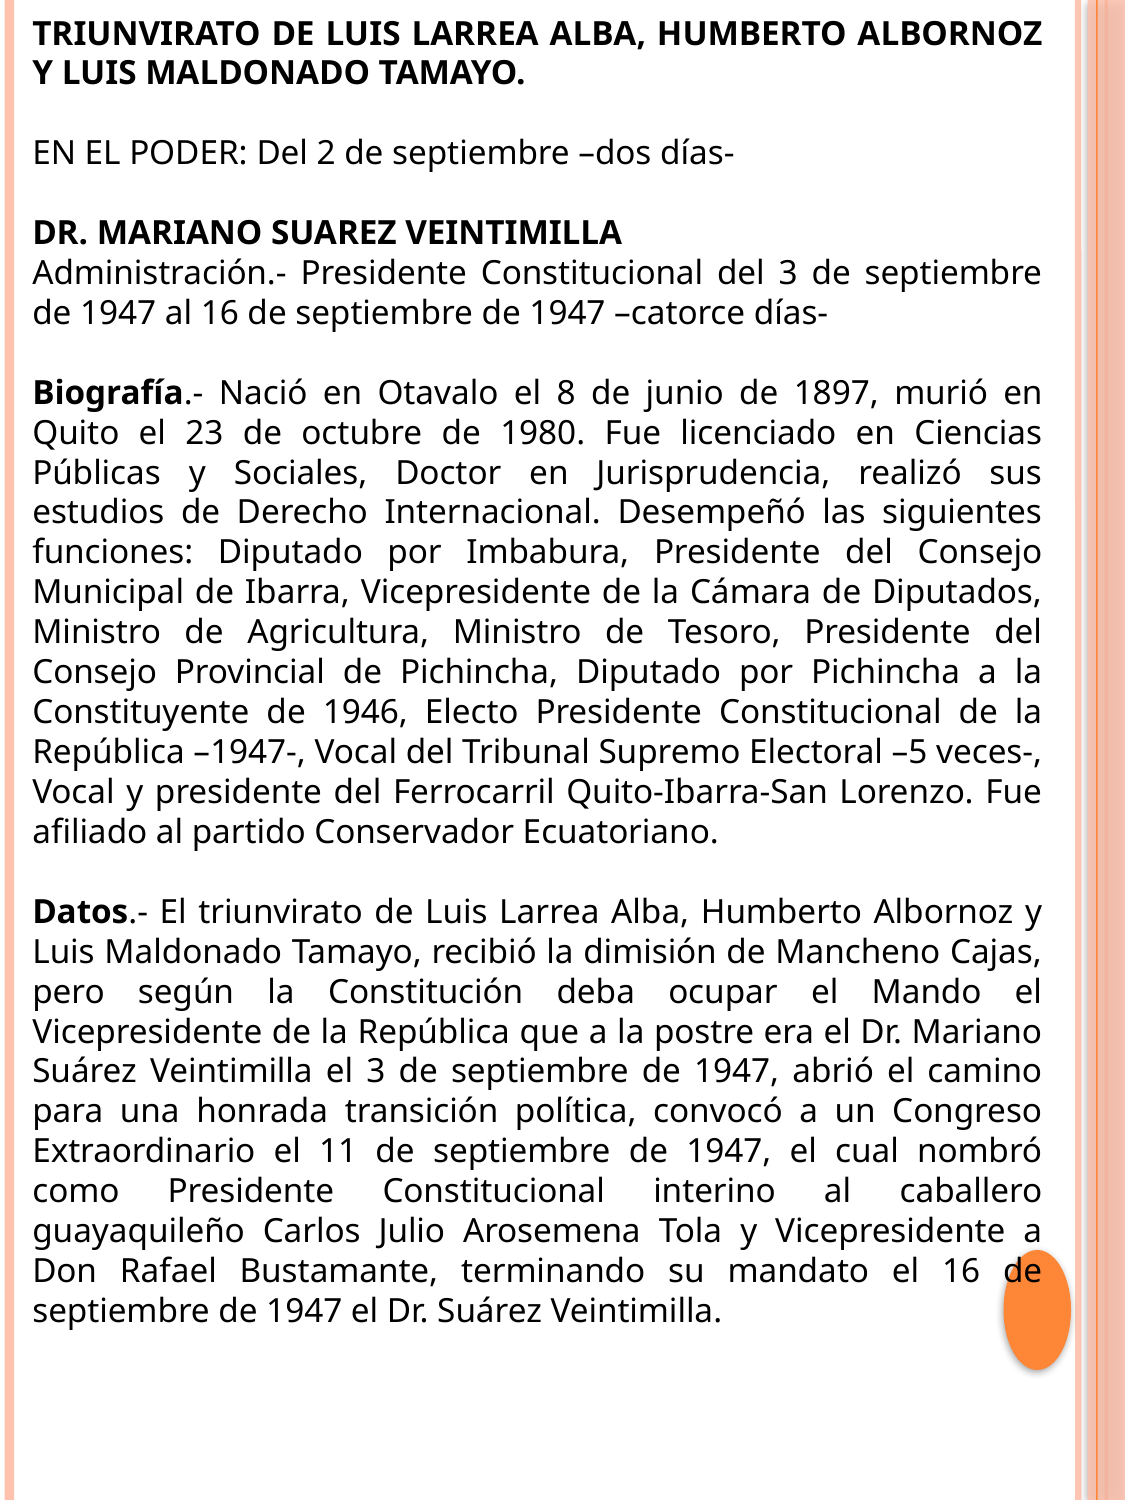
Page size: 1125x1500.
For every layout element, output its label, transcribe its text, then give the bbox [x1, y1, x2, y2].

text_box TRIUNVIRATO DE LUIS LARREA ALBA, HUMBERTO ALBORNOZ Y LUIS MALDONADO TAMAYO. EN EL PODER: Del 2 de septiembre –dos días- DR. MARIANO SUAREZ VEINTIMILLA Administración.- Presidente Constitucional del 3 de septiembre de 1947 al 16 de septiembre de 1947 –catorce días- Biografía.- Nació en Otavalo el 8 de junio de 1897, murió en Quito el 23 de octubre de 1980. Fue licenciado en Ciencias Públicas y Sociales, Doctor en Jurisprudencia, realizó sus estudios de Derecho Internacional. Desempeñó las siguientes funciones: Diputado por Imbabura, Presidente del Consejo Municipal de Ibarra, Vicepresidente de la Cámara de Diputados, Ministro de Agricultura, Ministro de Tesoro, Presidente del Consejo Provincial de Pichincha, Diputado por Pichincha a la Constituyente de 1946, Electo Presidente Constitucional de la República –1947-, Vocal del Tribunal Supremo Electoral –5 veces-, Vocal y presidente del Ferrocarril Quito-Ibarra-San Lorenzo. Fue afiliado al partido Conservador Ecuatoriano. Datos.- El triunvirato de Luis Larrea Alba, Humberto Albornoz y Luis Maldonado Tamayo, recibió la dimisión de Mancheno Cajas, pero según la Constitución deba ocupar el Mando el Vicepresidente de la República que a la postre era el Dr. Mariano Suárez Veintimilla el 3 de septiembre de 1947, abrió el camino para una honrada transición política, convocó a un Congreso Extraordinario el 11 de septiembre de 1947, el cual nombró como Presidente Constitucional interino al caballero guayaquileño Carlos Julio Arosemena Tola y Vicepresidente a Don Rafael Bustamante, terminando su mandato el 16 de septiembre de 1947 el Dr. Suárez Veintimilla. [17, 4, 1059, 1377]
